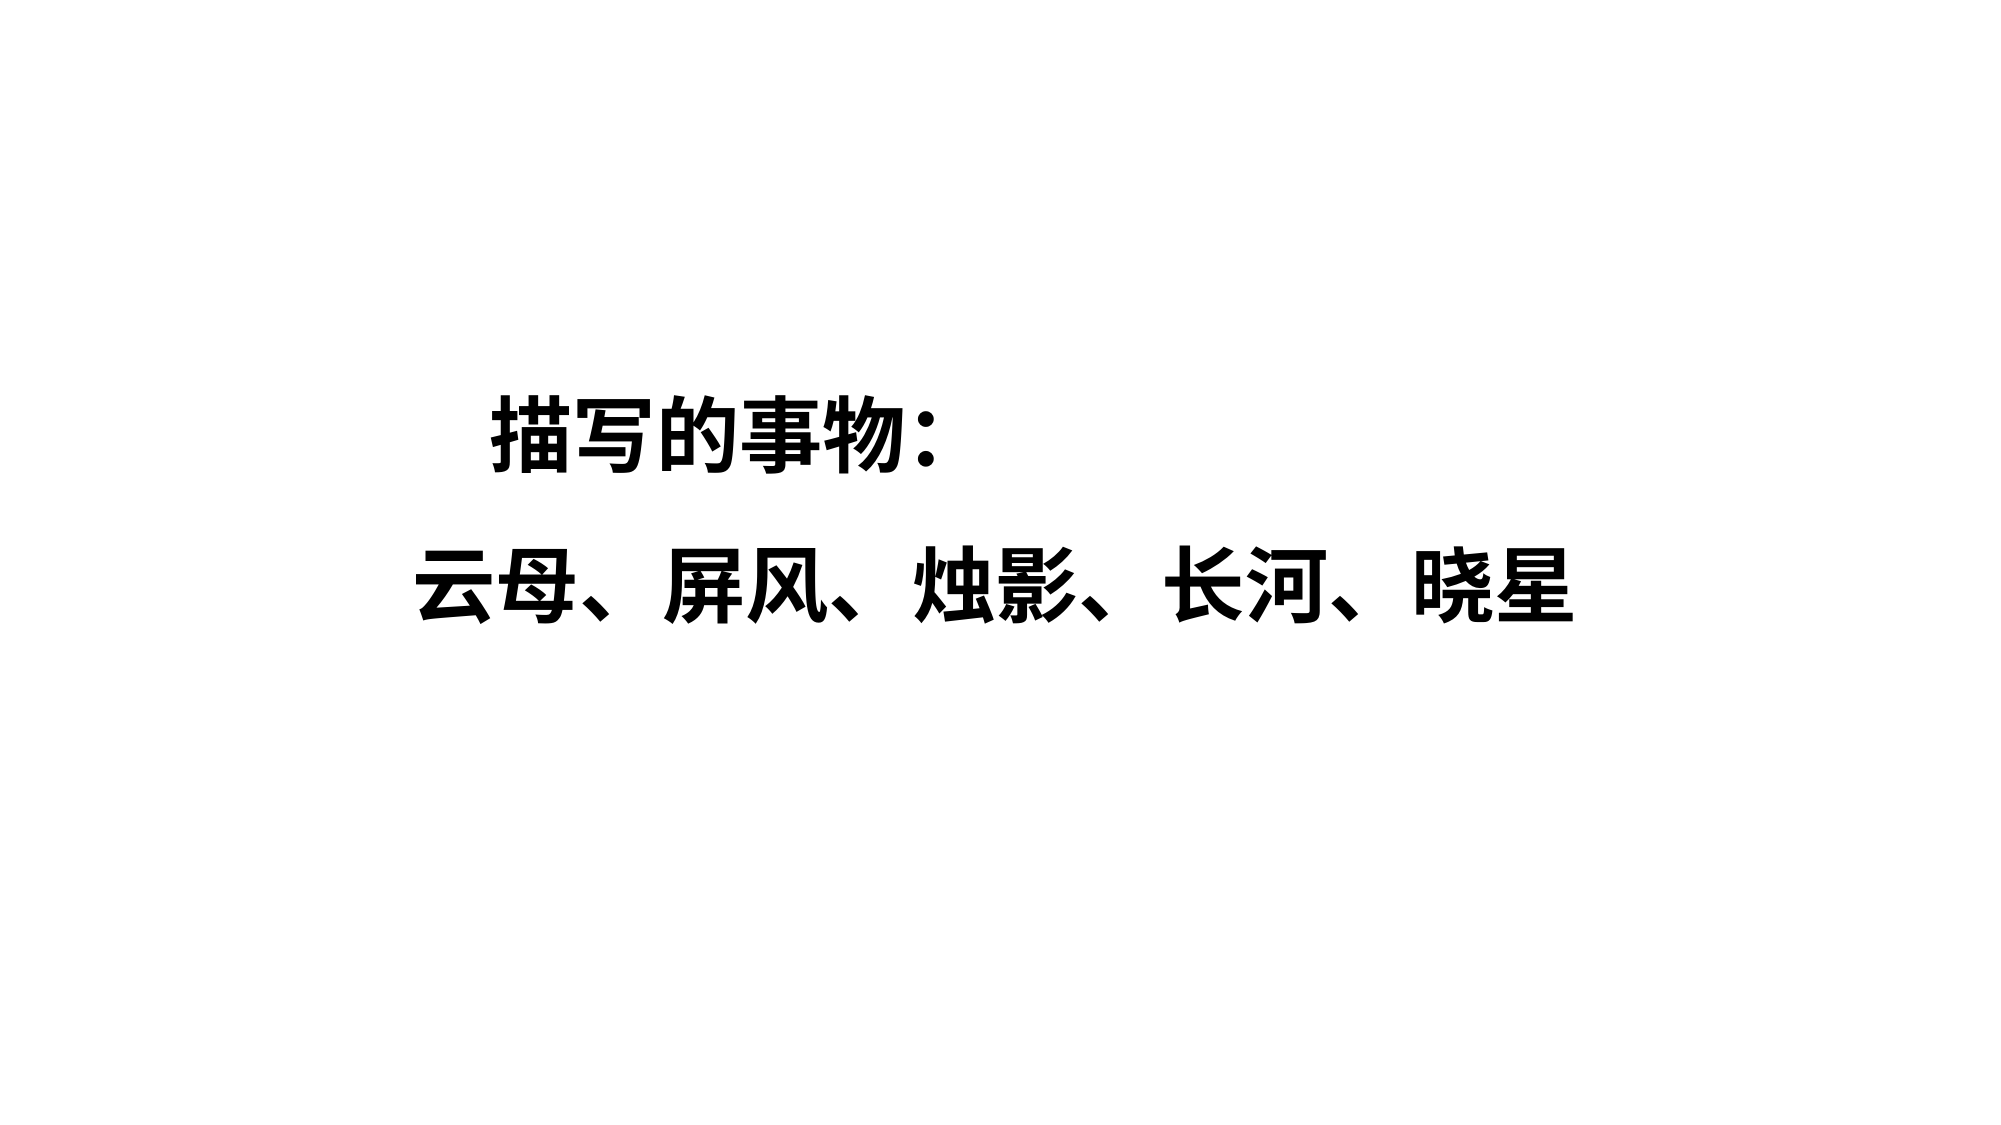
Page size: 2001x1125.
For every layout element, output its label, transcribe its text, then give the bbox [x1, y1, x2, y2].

text_box 描写的事物： 云母、屏风、烛影、长河、晓星 [347, 325, 1715, 641]
